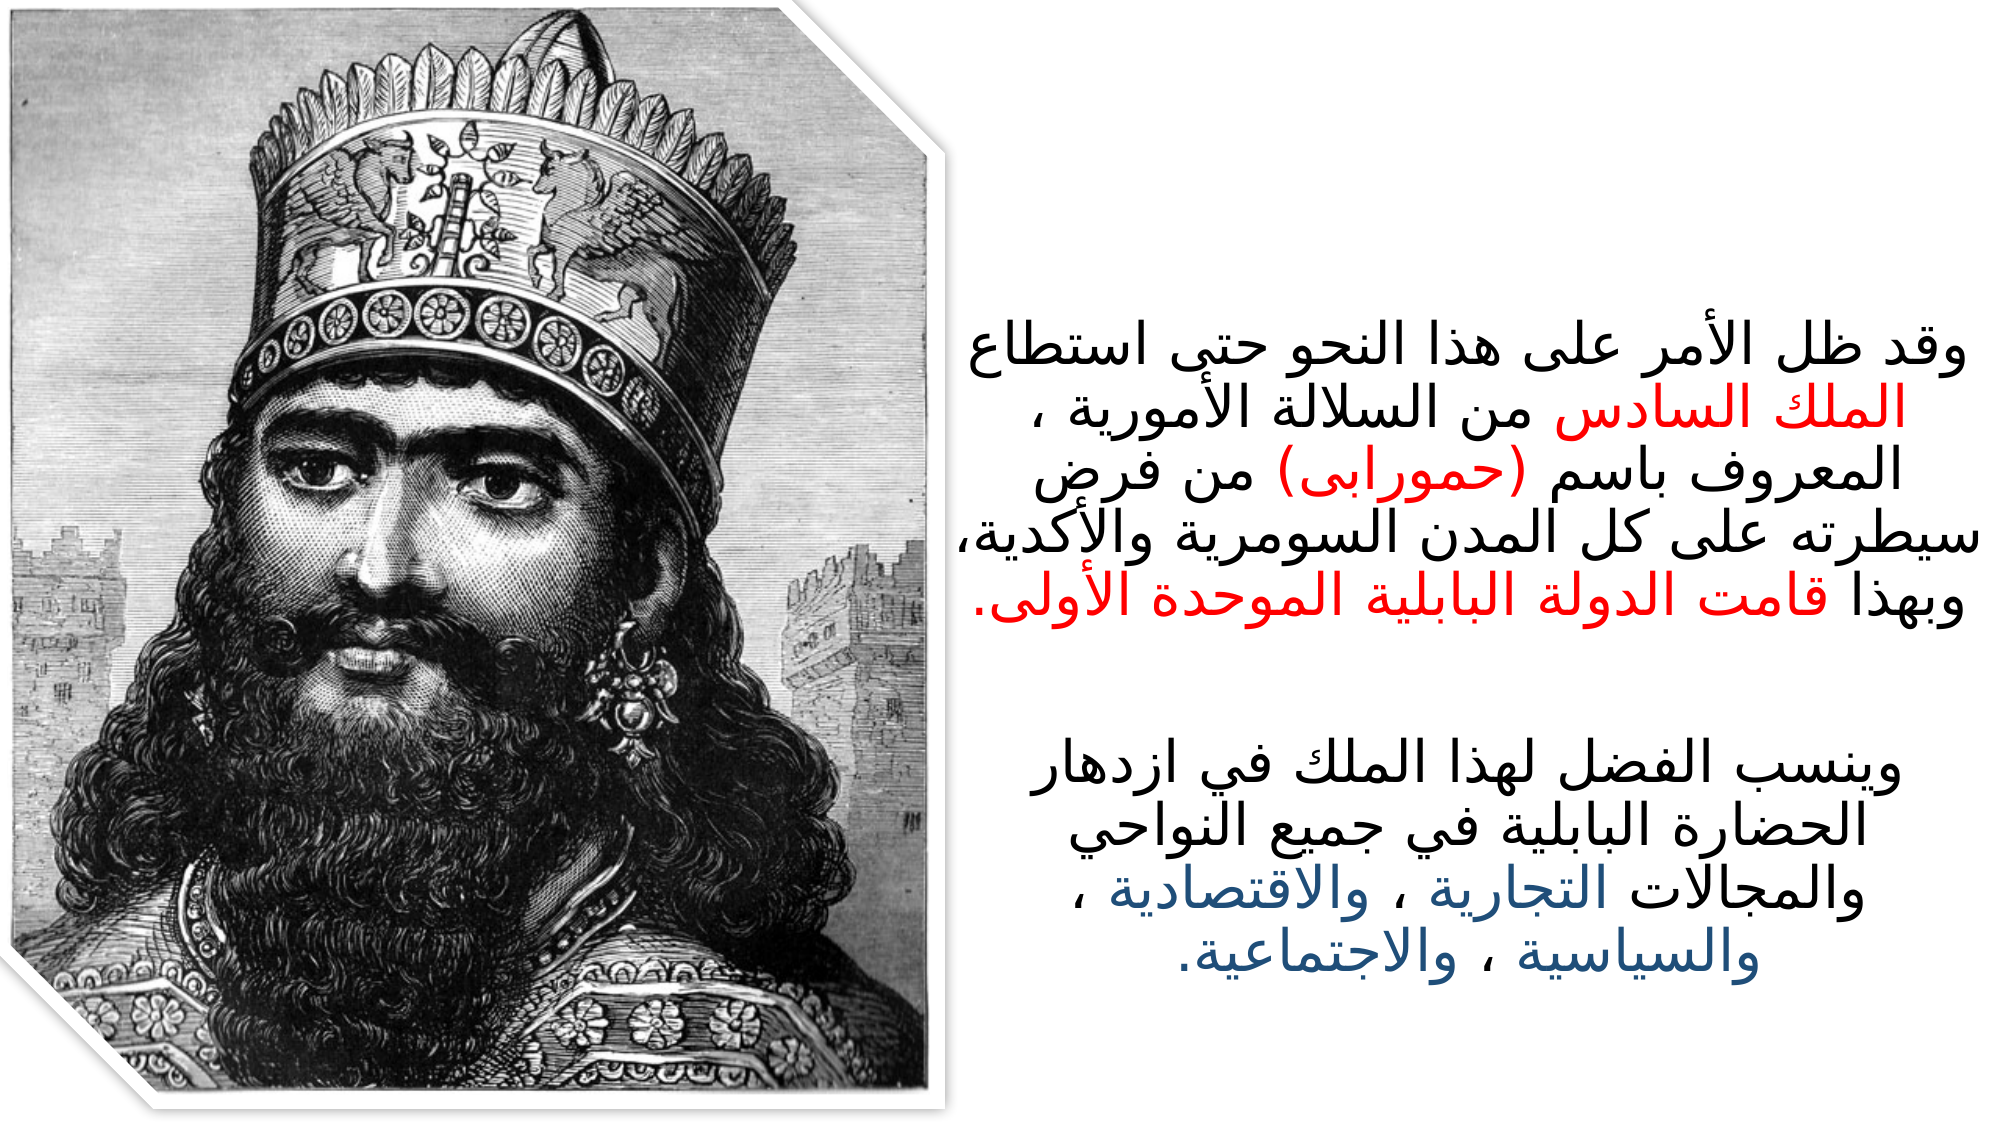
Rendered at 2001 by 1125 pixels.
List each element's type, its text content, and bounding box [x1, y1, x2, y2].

picture [0, 0, 938, 1102]
list وقد ظل الأمر على هذا النحو حتى استطاع الملك السادس من السلالة الأمورية ، المعروف باسم (حمورابى) من فرض سيطرته على كل المدن السومرية والأكدية، وبهذا قامت الدولة البابلية الموحدة الأولى. وينسب الفضل لهذا الملك في ازدهار الحضارة البابلية في جميع النواحي والمجالات التجارية ، والاقتصادية ، والسياسية ، والاجتماعية. [937, 306, 2000, 1125]
